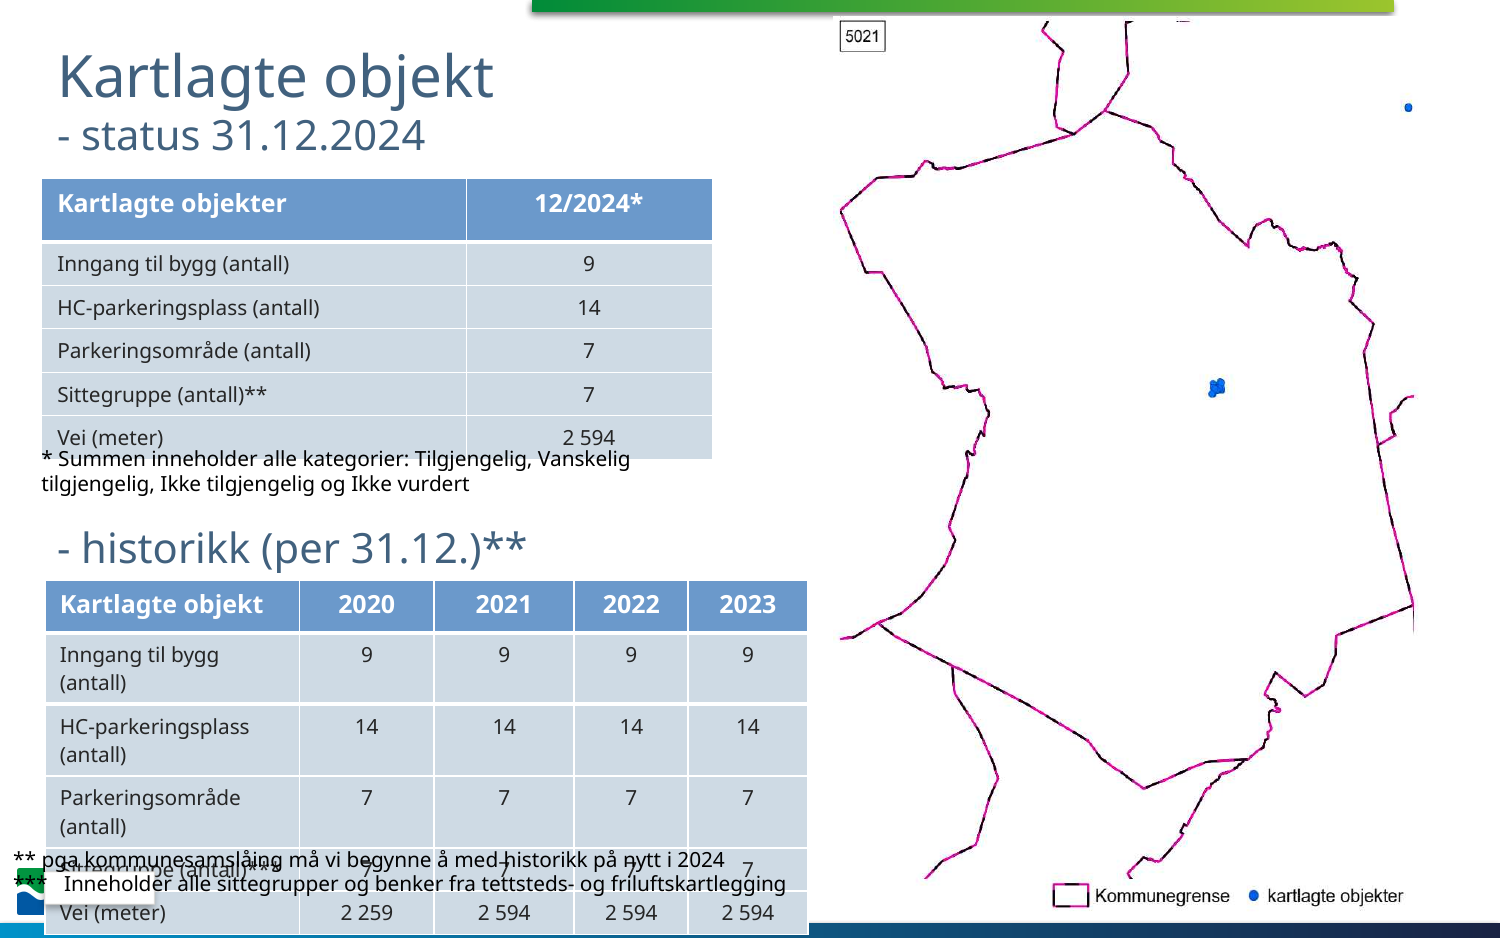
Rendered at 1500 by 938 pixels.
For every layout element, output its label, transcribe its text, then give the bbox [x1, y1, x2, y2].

table_cell Parkeringsområde (antall) [46, 777, 299, 838]
table_cell Vei (meter) [42, 416, 466, 438]
table_cell 9 [435, 635, 573, 702]
table_cell 14 [467, 286, 712, 328]
table_header Kartlagte objekter [42, 179, 466, 240]
table_cell 2 594 [435, 904, 573, 934]
picture [833, 16, 1419, 913]
table_header 2020 [300, 581, 433, 631]
table_cell 2 594 [575, 904, 687, 934]
table_header Kartlagte objekt [46, 581, 299, 631]
table_cell Vei (meter) [46, 904, 299, 934]
text_box * Summen inneholder alle kategorier: Tilgjengelig, Vanskelig tilgjengelig, Ikke tilgjengelig og Ikke vurdert [26, 438, 711, 504]
table_cell 9 [300, 635, 433, 702]
table_cell 14 [435, 706, 573, 775]
table_cell Inngang til bygg (antall) [46, 635, 299, 702]
table_header 12/2024* [467, 179, 712, 240]
table_cell 2 594 [689, 892, 807, 934]
table_cell 7 [467, 329, 712, 372]
table_cell Sittegruppe (antall)** [42, 373, 466, 415]
table_header 2021 [435, 581, 573, 631]
text_box Kartlagte objekt - status 31.12.2024 [42, 24, 828, 167]
table_cell 9 [575, 635, 687, 702]
table_cell 14 [689, 706, 807, 775]
table_cell 7 [300, 777, 433, 838]
table_cell 14 [300, 706, 433, 775]
table_cell HC-parkeringsplass (antall) [46, 706, 299, 775]
table_cell 7 [435, 777, 573, 838]
table_cell 7 [467, 373, 712, 415]
table_cell 9 [689, 635, 807, 702]
table_cell 7 [689, 777, 807, 847]
table_cell 9 [467, 244, 712, 285]
table_header 2022 [575, 581, 687, 631]
table_cell 2 594 [467, 416, 712, 459]
table_cell Parkeringsområde (antall) [42, 329, 466, 372]
table_cell 14 [575, 706, 687, 775]
table_cell Inngang til bygg (antall) [42, 244, 466, 285]
table_cell HC-parkeringsplass (antall) [42, 286, 466, 328]
table_cell 7 [575, 777, 687, 838]
text_box - historikk (per 31.12.)** [42, 496, 828, 580]
table_cell 2 259 [300, 904, 433, 934]
table_header 2023 [689, 581, 807, 631]
table_cell 7 [802, 849, 807, 890]
text_box ** pga kommunesamslåing må vi begynne å med historikk på nytt i 2024 *** Inneholder alle sittegrupper og benker fra tettsteds- og friluftskartlegging [0, 838, 802, 904]
